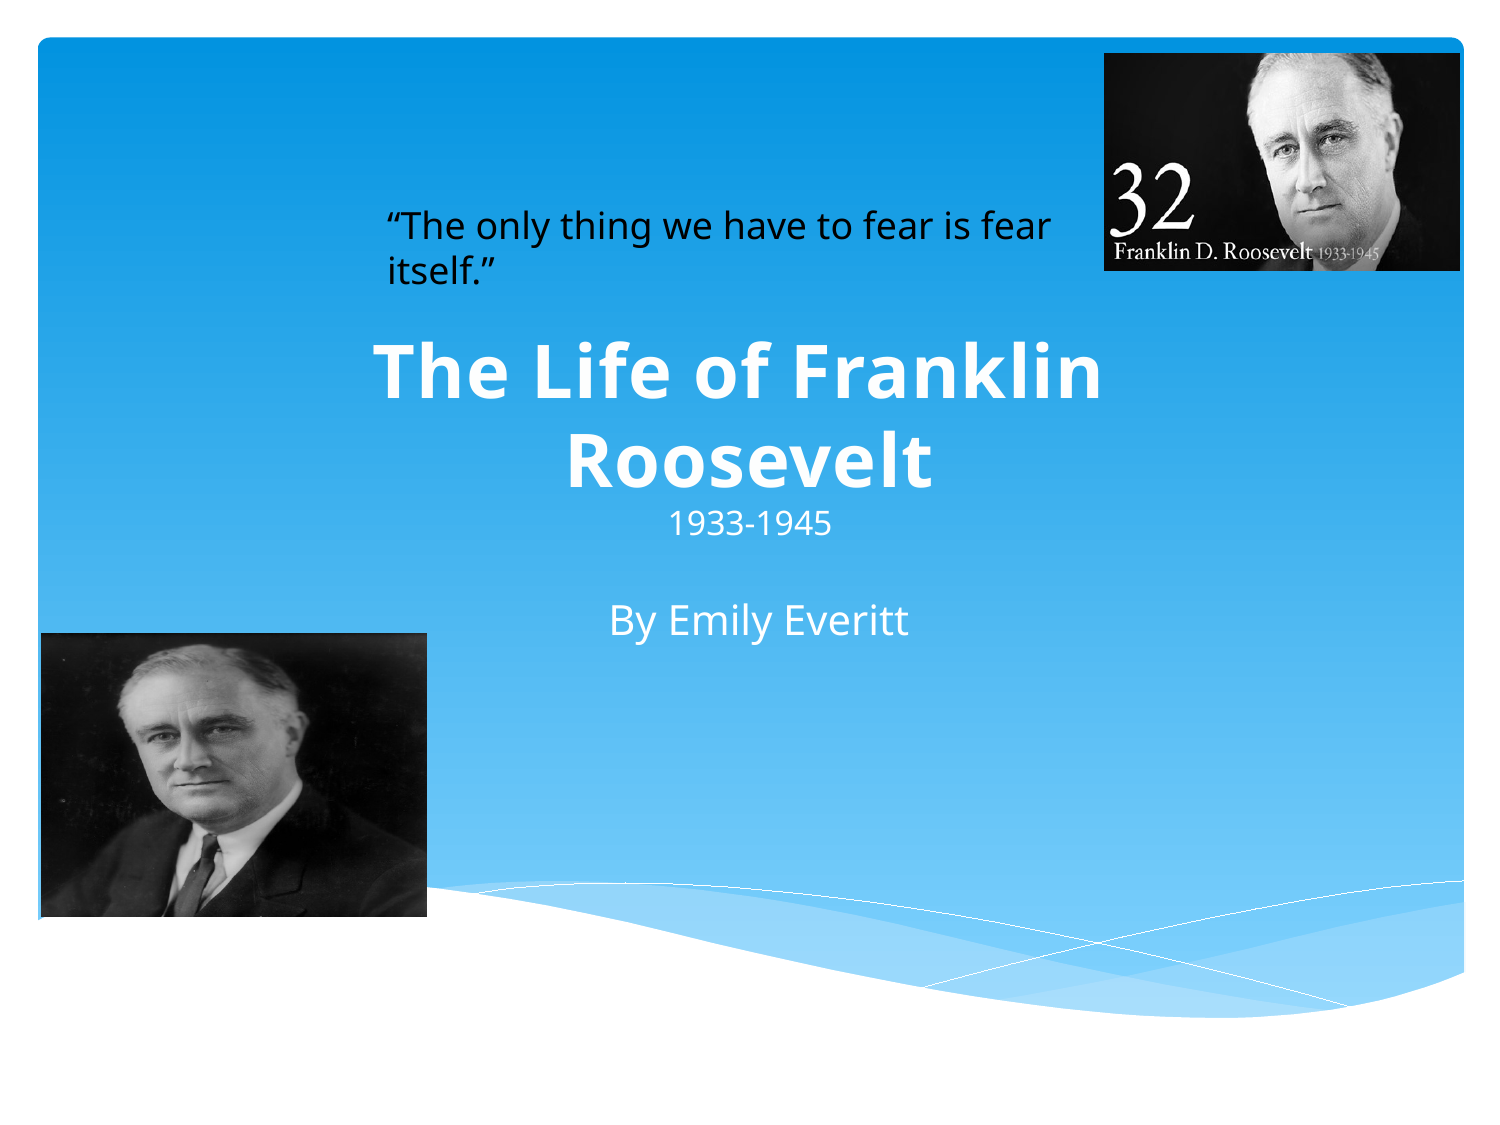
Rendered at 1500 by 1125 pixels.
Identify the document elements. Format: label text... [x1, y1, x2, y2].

subtitle By Emily Everitt [233, 586, 1284, 828]
picture [41, 633, 427, 917]
picture [1104, 54, 1460, 272]
title The Life of Franklin Roosevelt 1933-1945 [112, 314, 1388, 591]
text_box “The only thing we have to fear is fear itself.” [372, 194, 1105, 435]
